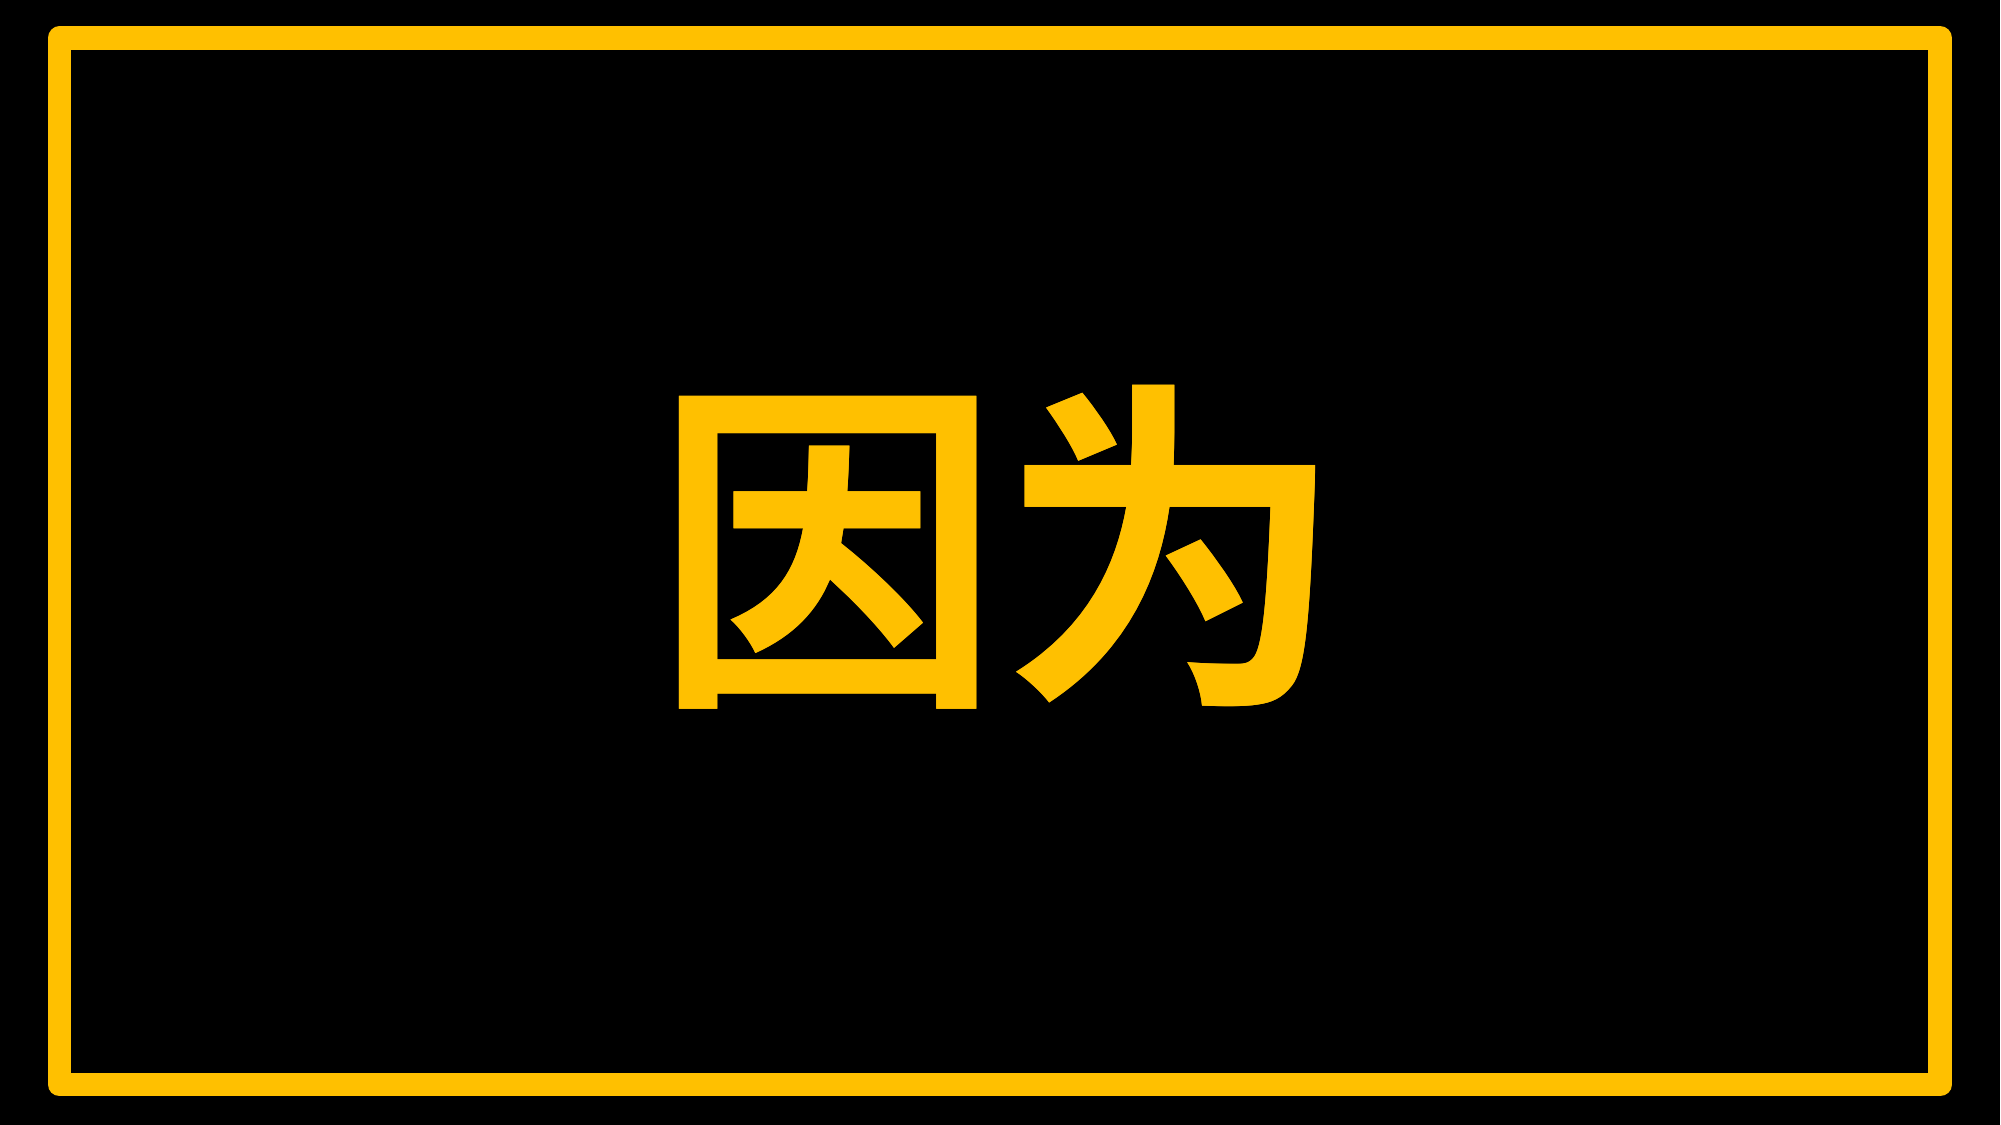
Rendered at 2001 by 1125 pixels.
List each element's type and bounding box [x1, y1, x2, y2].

text_box [59, 37, 1941, 1086]
